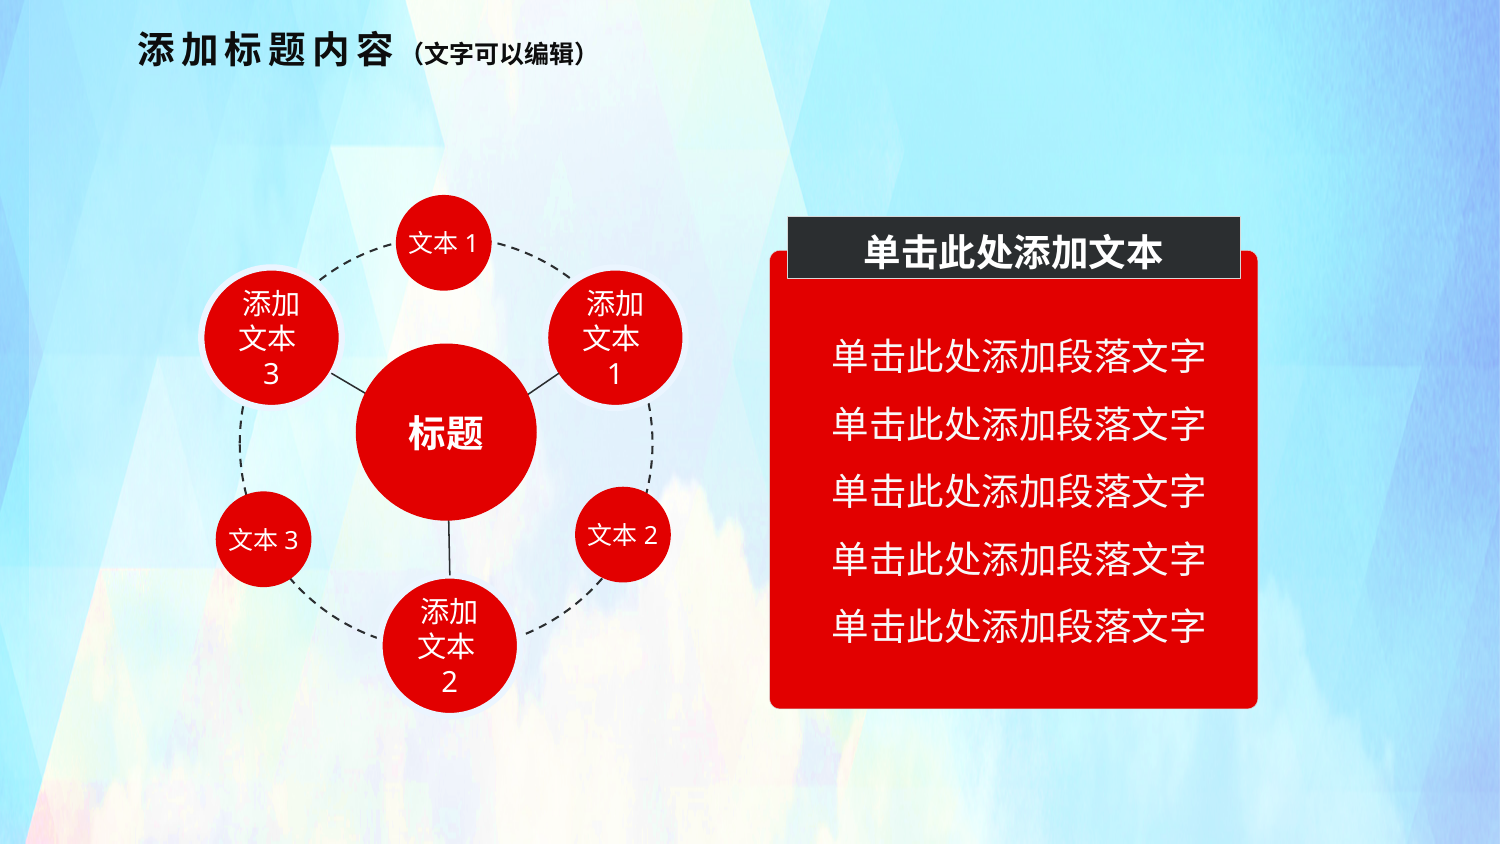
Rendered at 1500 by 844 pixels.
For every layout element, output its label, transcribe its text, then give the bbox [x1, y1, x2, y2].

text_box 标题 [355, 343, 537, 521]
picture [0, 0, 1500, 844]
text_box 文本1 [395, 194, 492, 291]
text_box [239, 384, 443, 639]
text_box 文本3 [215, 491, 312, 588]
text_box 添加文本1 [545, 267, 686, 409]
text_box [316, 242, 573, 372]
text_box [514, 372, 560, 404]
text_box 文本2 [575, 486, 671, 583]
text_box 单击此处添加段落文字 单击此处添加段落文字 单击此处添加段落文字 单击此处添加段落文字 单击此处添加段落文字 [769, 250, 1258, 709]
text_box [453, 388, 653, 637]
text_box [331, 372, 383, 404]
text_box 添加标题内容（文字可以编辑） [126, 20, 612, 77]
text_box 单击此处添加文本 [787, 216, 1241, 278]
text_box 添加文本2 [379, 575, 521, 717]
text_box 添加文本3 [201, 267, 342, 409]
